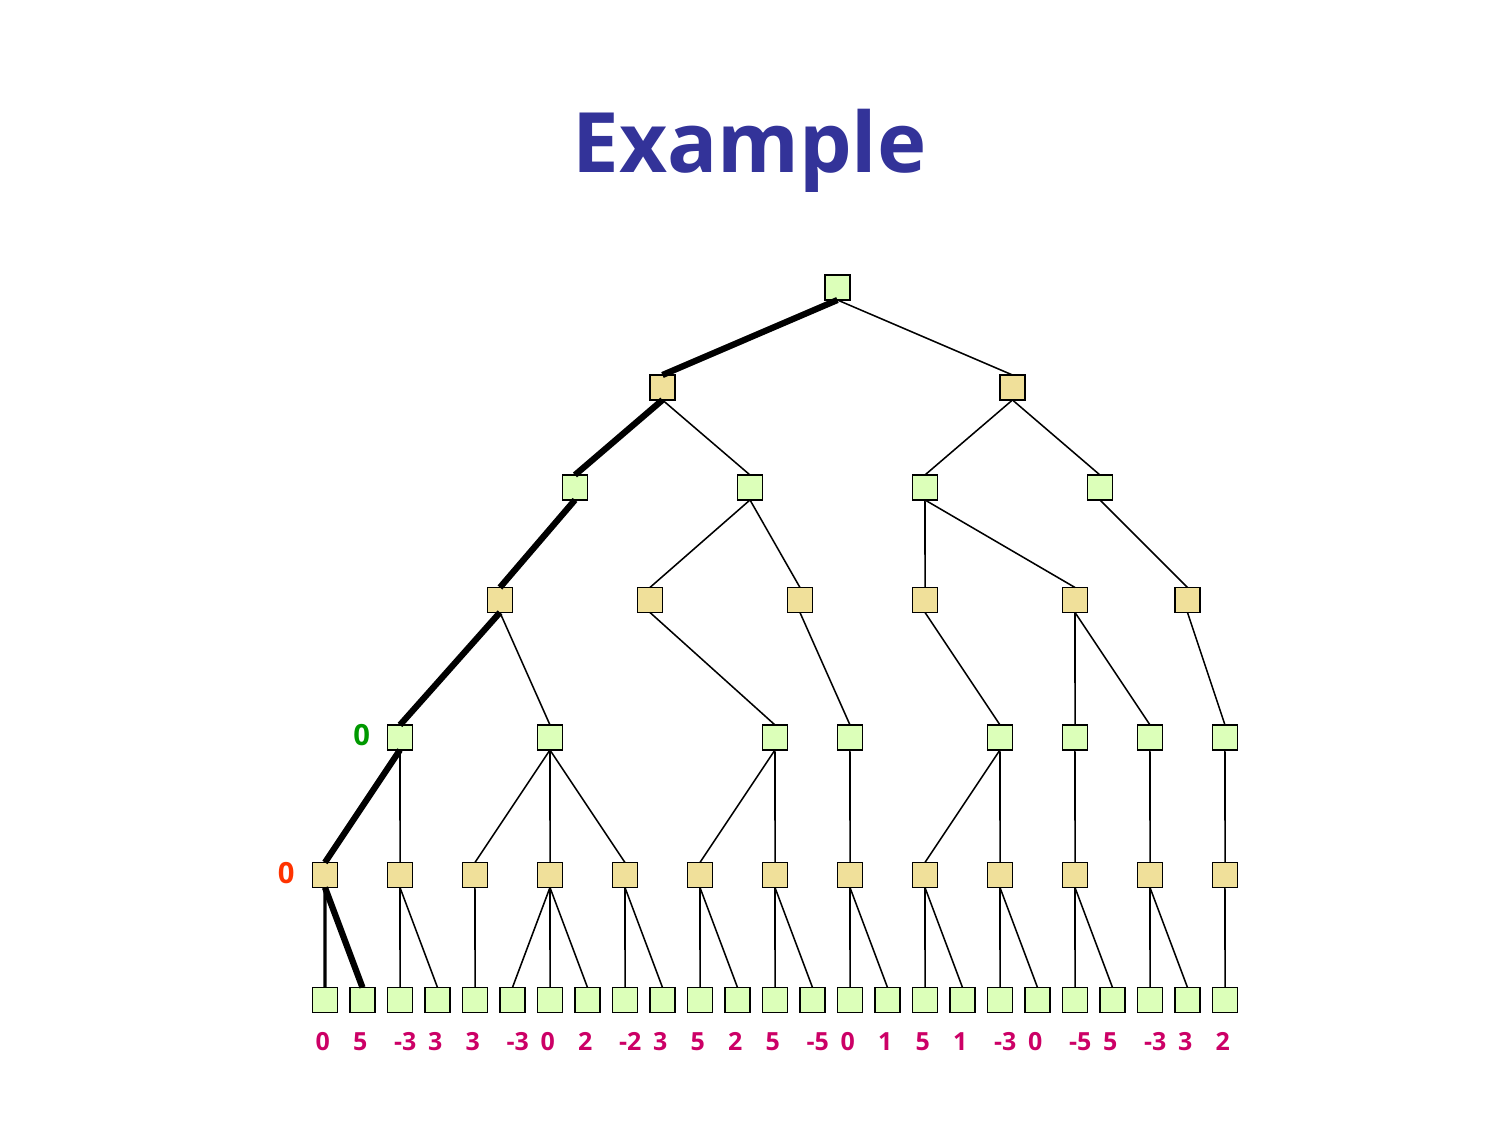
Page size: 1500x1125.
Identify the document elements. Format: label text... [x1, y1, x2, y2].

text_box [837, 862, 863, 888]
text_box 2 [720, 1017, 750, 1063]
text_box [537, 987, 563, 1013]
text_box [350, 987, 375, 1013]
text_box [650, 987, 675, 1013]
text_box [987, 862, 1013, 888]
text_box 0 [300, 1017, 338, 1063]
text_box [487, 587, 513, 613]
text_box [462, 987, 488, 1013]
text_box [762, 987, 788, 1013]
text_box [650, 375, 675, 400]
text_box [1212, 862, 1238, 888]
text_box [575, 987, 600, 1013]
text_box 3 [458, 1017, 495, 1063]
text_box [637, 587, 663, 613]
text_box 0 [328, 700, 386, 761]
text_box [737, 474, 763, 500]
text_box [912, 474, 938, 500]
text_box [1062, 987, 1088, 1013]
text_box [987, 987, 1013, 1013]
text_box [612, 862, 638, 888]
text_box [1062, 725, 1088, 750]
text_box [912, 587, 938, 613]
text_box [1212, 987, 1238, 1013]
text_box [1212, 725, 1238, 750]
text_box [762, 725, 788, 750]
text_box [500, 987, 525, 1013]
text_box [825, 275, 850, 300]
text_box 5 [683, 1017, 720, 1063]
text_box -5 [795, 1017, 844, 1063]
text_box -3 [379, 1017, 413, 1063]
text_box [1100, 987, 1125, 1013]
text_box [687, 987, 713, 1013]
text_box [1175, 587, 1200, 613]
text_box [762, 862, 788, 888]
text_box [987, 725, 1013, 750]
text_box [912, 862, 938, 888]
text_box [387, 862, 413, 888]
text_box -2 [608, 1017, 638, 1063]
text_box [837, 987, 863, 1013]
text_box 1 [863, 1017, 908, 1063]
text_box -5 [1058, 1017, 1088, 1063]
text_box 0 [263, 847, 310, 897]
text_box [687, 862, 713, 888]
text_box [837, 725, 863, 750]
text_box 0 [1032, 1017, 1058, 1063]
text_box [537, 725, 563, 750]
text_box [537, 862, 563, 888]
text_box 1 [945, 1017, 979, 1063]
text_box [1025, 987, 1050, 1013]
text_box [387, 987, 413, 1013]
text_box [950, 987, 975, 1013]
text_box [612, 987, 638, 1013]
text_box [912, 987, 938, 1013]
text_box [1137, 725, 1163, 750]
text_box -3 [979, 1017, 1032, 1063]
text_box [800, 987, 825, 1013]
text_box [312, 987, 338, 1013]
text_box 5 [338, 1017, 379, 1063]
text_box [725, 987, 750, 1013]
text_box [1137, 862, 1163, 888]
text_box [999, 375, 1025, 400]
text_box 5 [750, 1017, 795, 1063]
text_box 5 [908, 1017, 945, 1063]
text_box 2 [570, 1017, 608, 1063]
text_box 3 [1182, 1017, 1200, 1063]
text_box [1062, 587, 1088, 613]
text_box [1137, 987, 1163, 1013]
text_box 0 [525, 1017, 570, 1063]
text_box 2 [1200, 1017, 1245, 1063]
text_box [1062, 862, 1088, 888]
text_box 0 [844, 1017, 863, 1063]
text_box -3 [495, 1017, 525, 1063]
title Example [74, 44, 1426, 233]
text_box [425, 987, 450, 1013]
text_box [875, 987, 900, 1013]
text_box 5 [1088, 1017, 1133, 1063]
text_box 3 [413, 1017, 458, 1063]
text_box [1175, 987, 1200, 1013]
text_box [562, 474, 588, 500]
text_box -3 [1133, 1017, 1182, 1063]
text_box [387, 725, 413, 750]
text_box [787, 587, 813, 613]
text_box [1087, 474, 1113, 500]
text_box 3 [638, 1017, 683, 1063]
text_box [312, 862, 338, 888]
text_box [462, 862, 488, 888]
